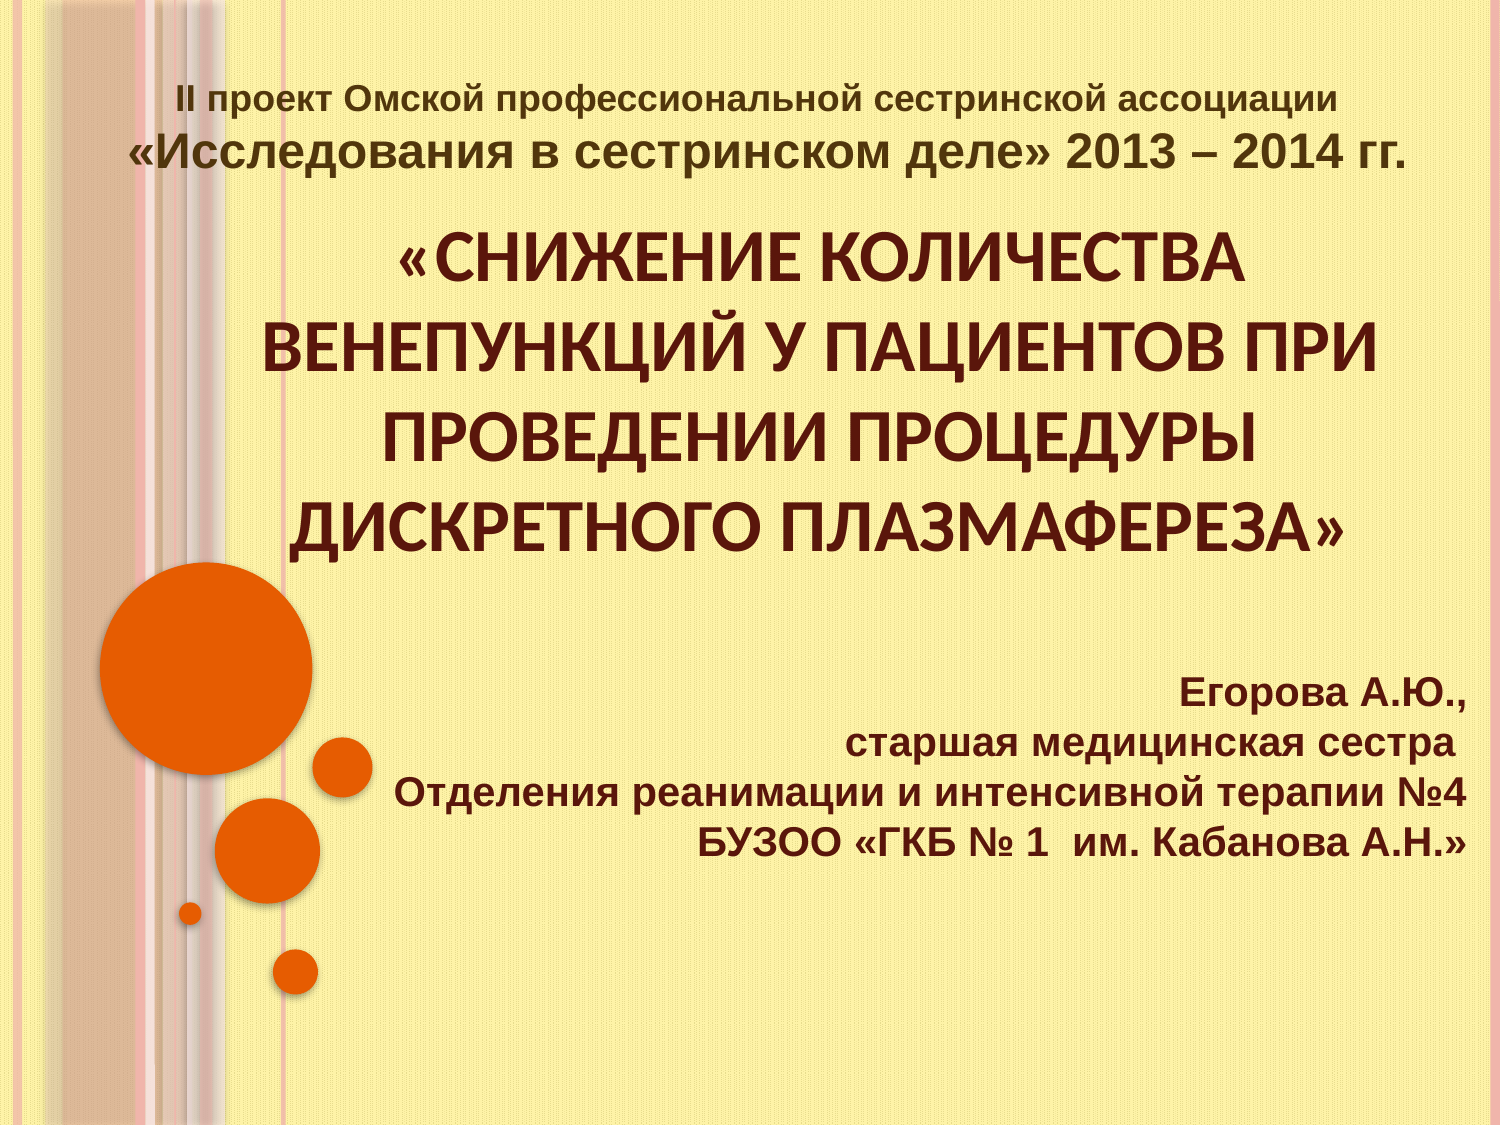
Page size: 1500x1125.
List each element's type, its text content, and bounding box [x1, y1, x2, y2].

title «Снижение количества венепункций у пациентов при проведении процедуры дискретного плазмафереза» [218, 219, 1424, 575]
text_box Егорова А.Ю., старшая медицинская сестра Отделения реанимации и интенсивной терапии №4 БУЗОО «ГКБ № 1 им. Кабанова А.Н.» [147, 657, 1483, 922]
text_box II проект Омской профессиональной сестринской ассоциации «Исследования в сестринском деле» 2013 – 2014 гг. [88, 66, 1447, 187]
